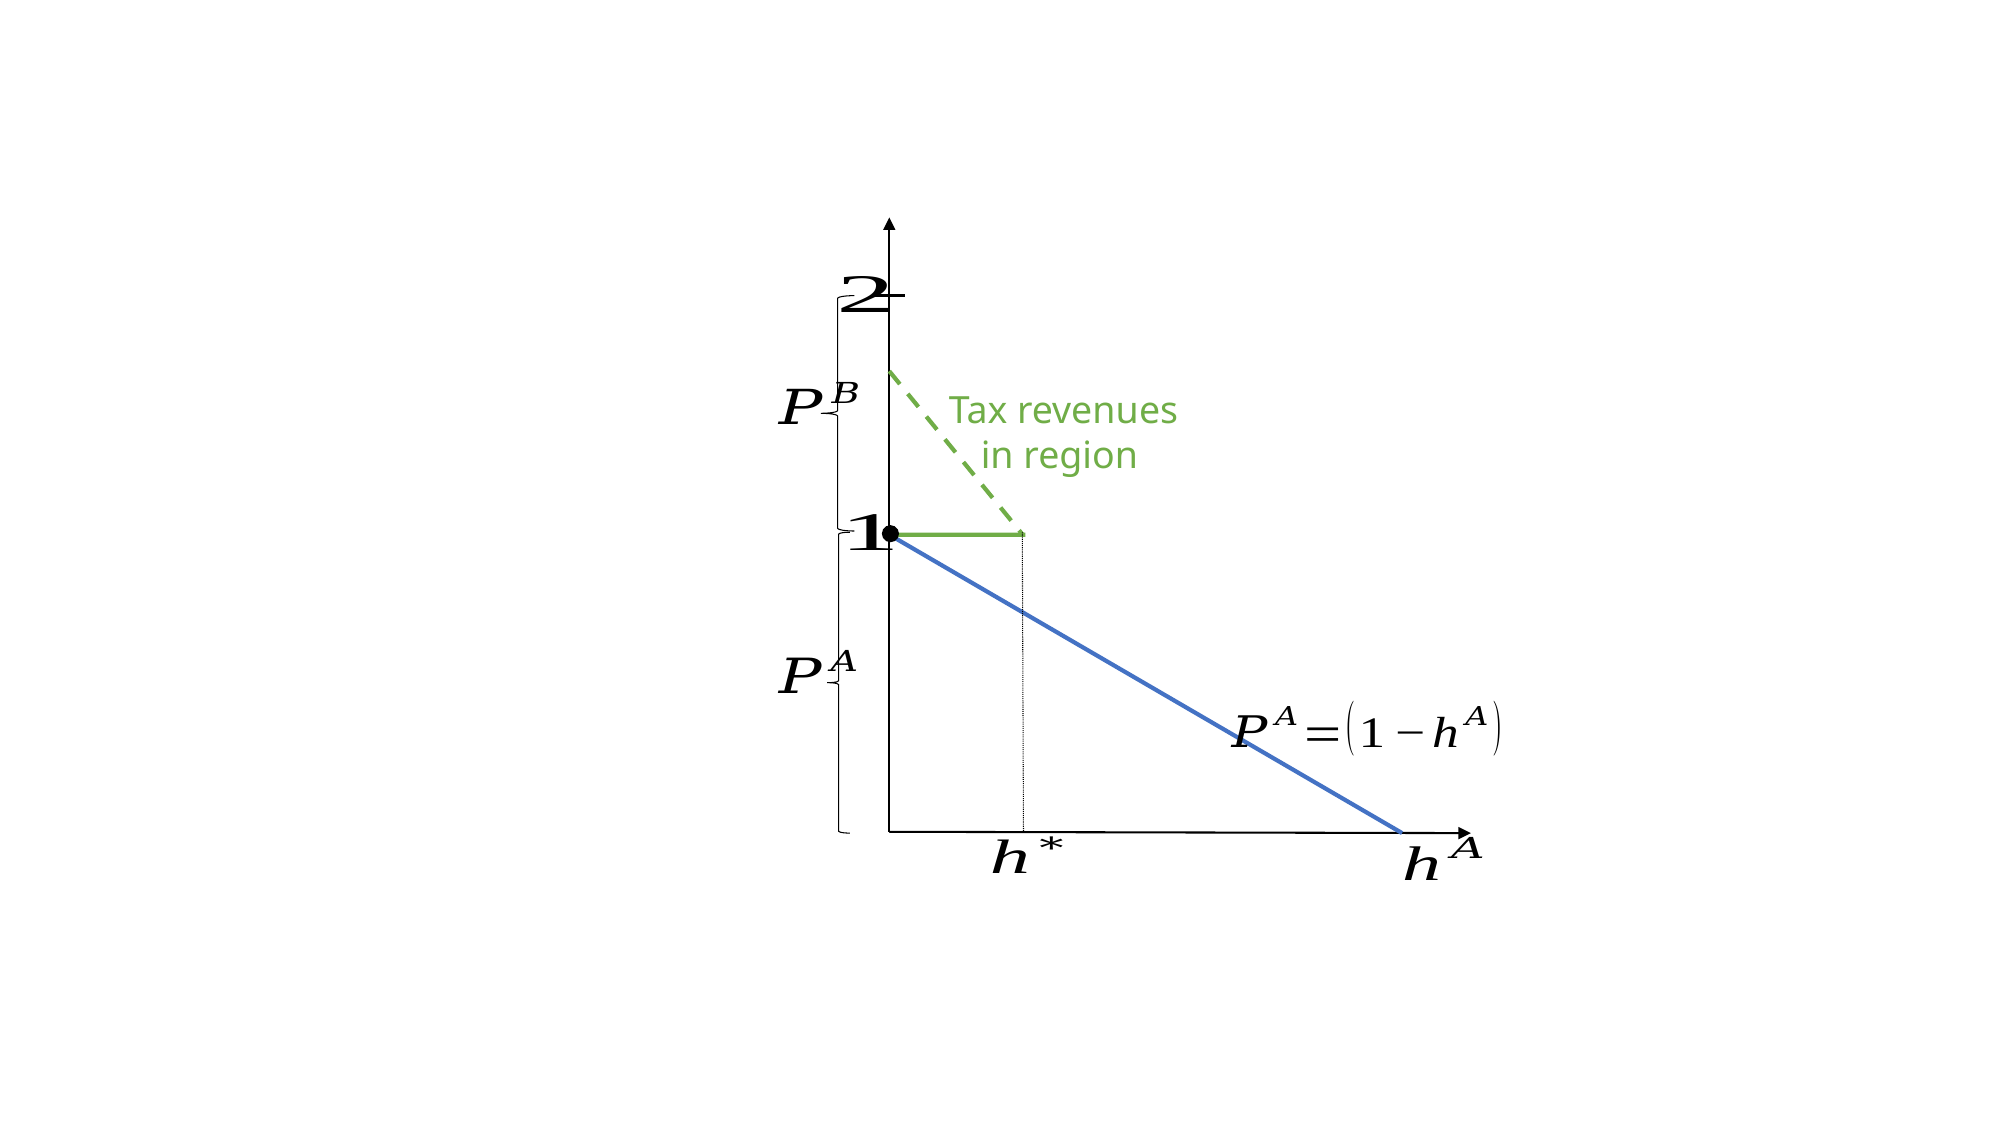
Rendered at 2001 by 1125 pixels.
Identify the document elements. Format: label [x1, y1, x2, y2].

text_box [774, 217, 1503, 893]
